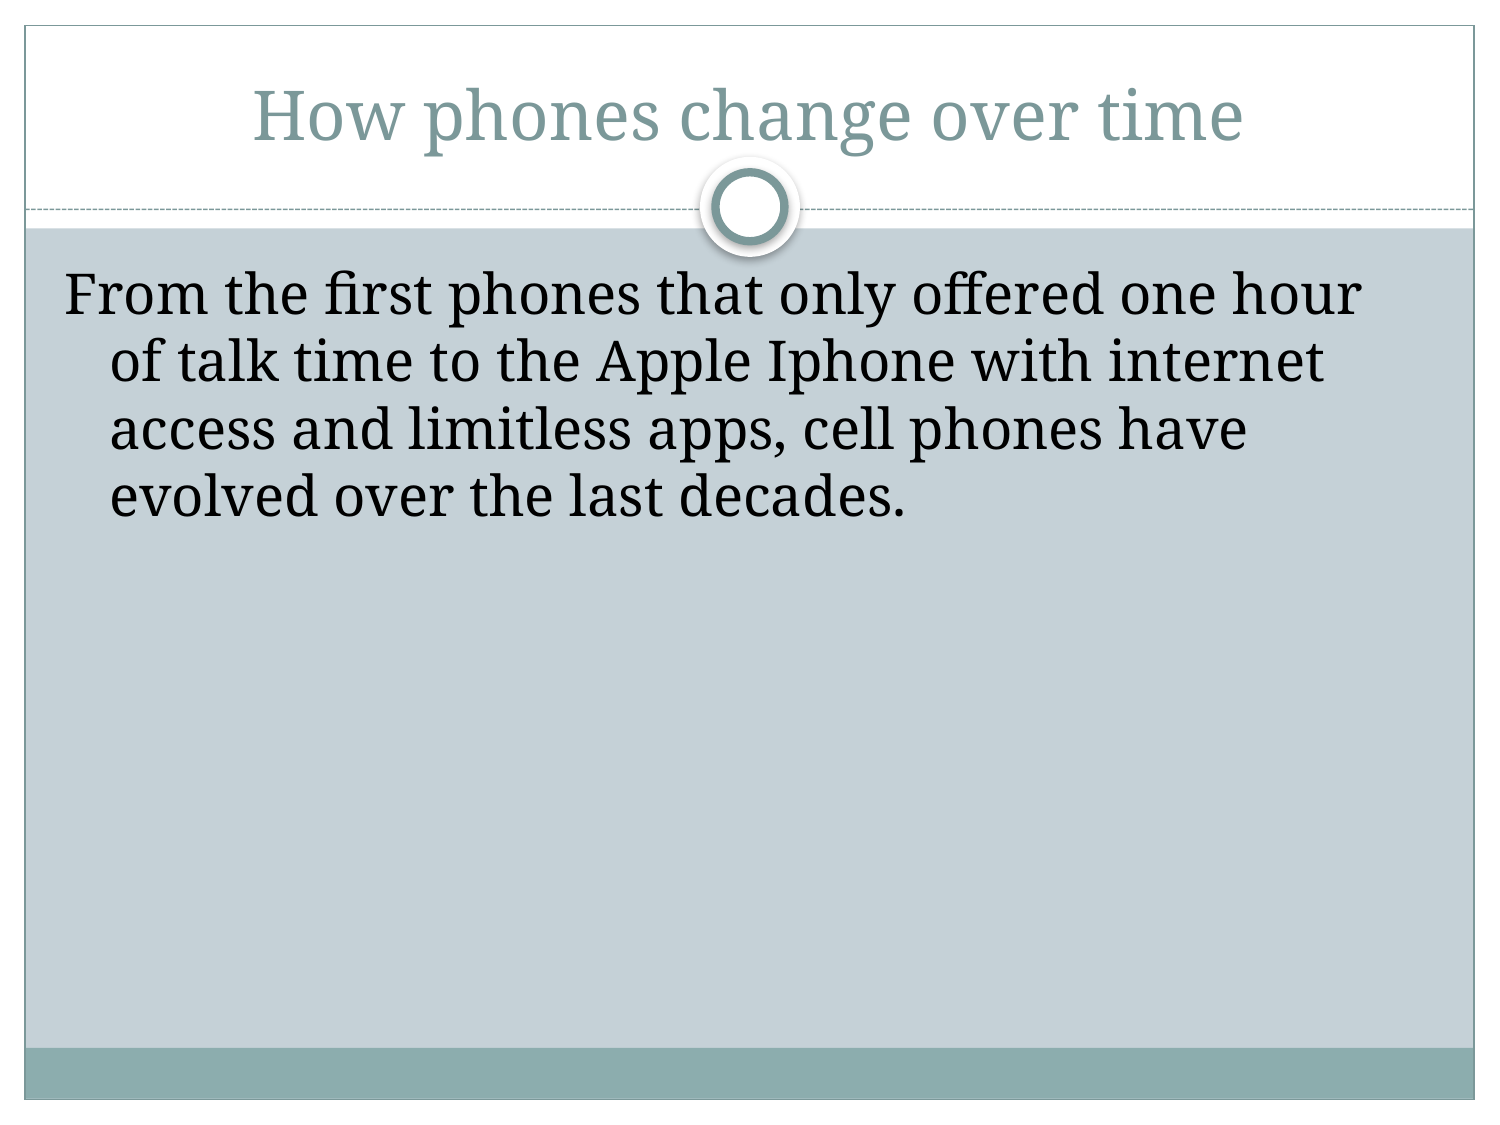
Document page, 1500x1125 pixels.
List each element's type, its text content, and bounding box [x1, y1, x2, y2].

title How phones change over time [49, 37, 1450, 162]
list From the first phones that only offered one hour of talk time to the Apple Iphone with internet access and limitless apps, cell phones have evolved over the last decades. [49, 250, 1445, 1001]
